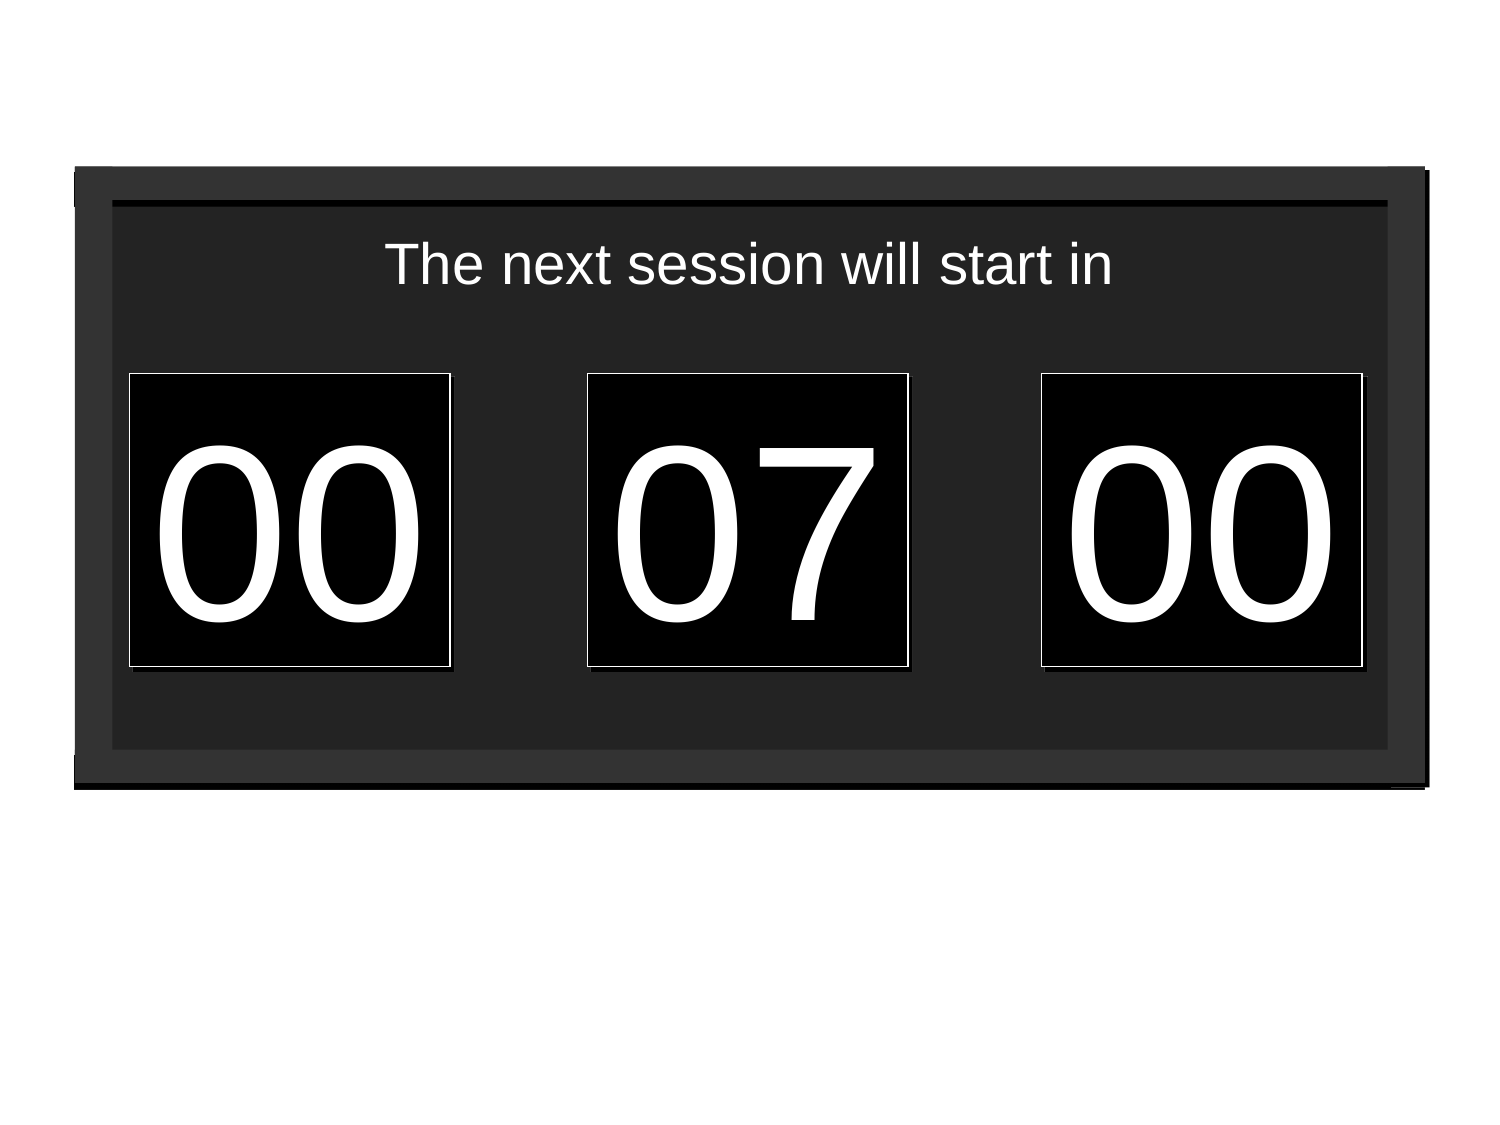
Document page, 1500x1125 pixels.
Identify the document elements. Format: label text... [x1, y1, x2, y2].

text_box 00 [129, 373, 450, 667]
text_box 07 [587, 373, 908, 667]
